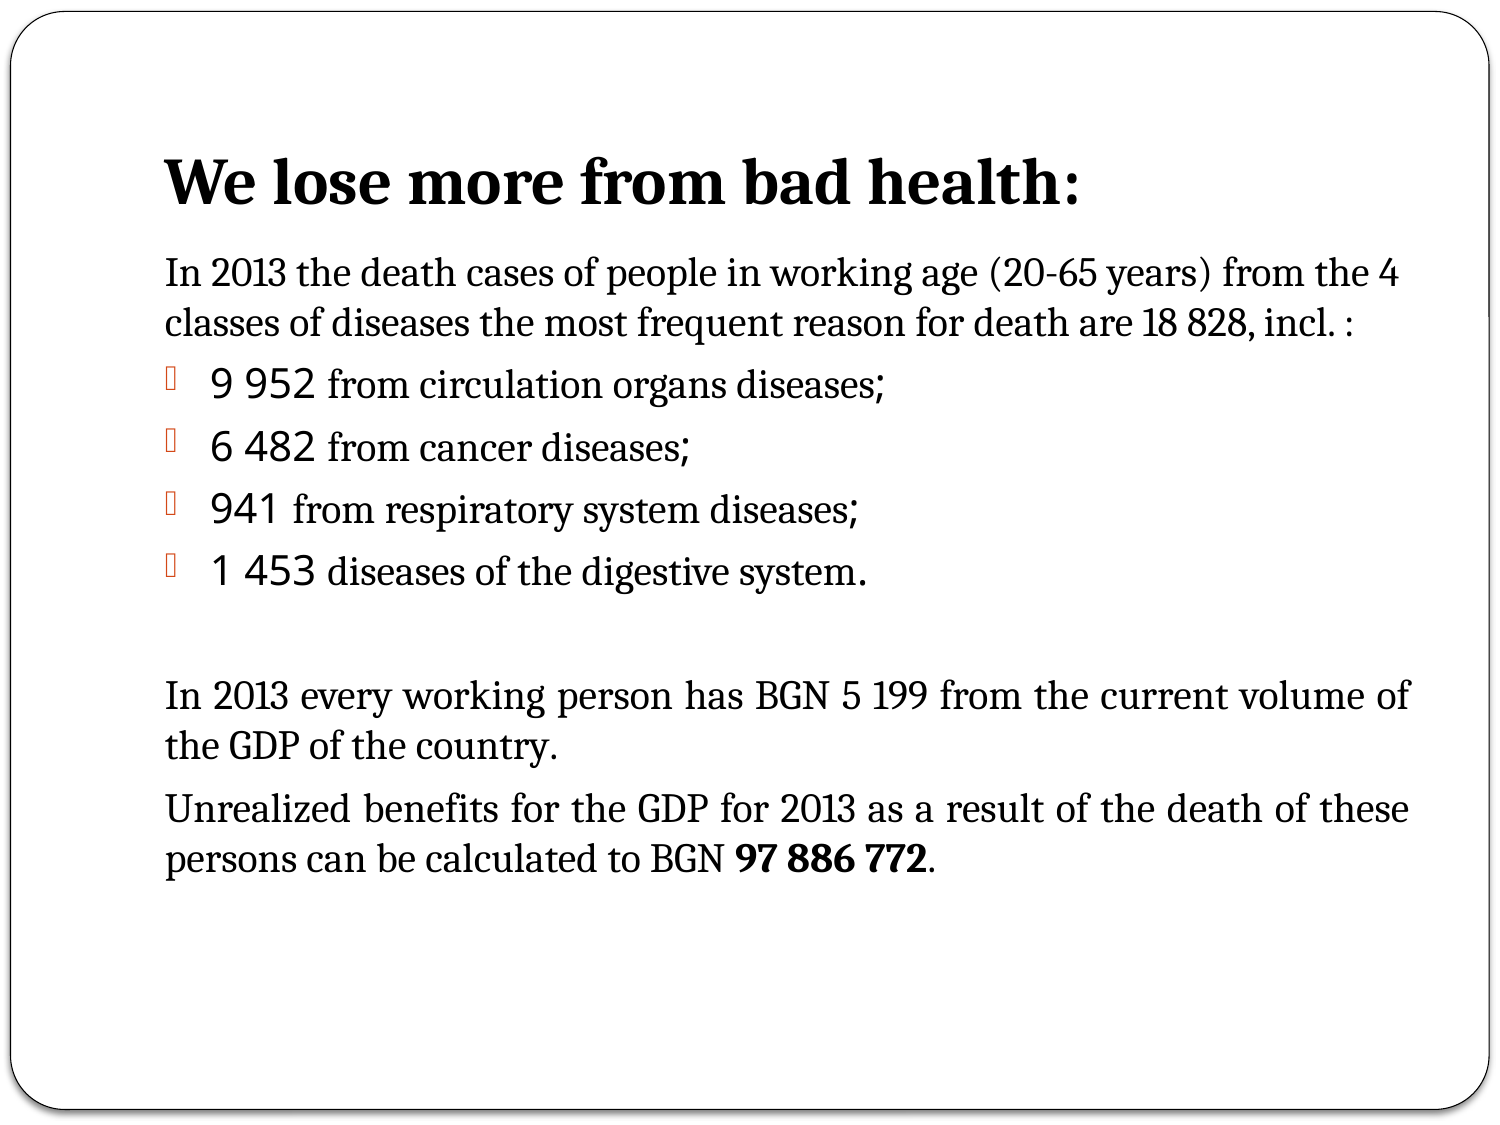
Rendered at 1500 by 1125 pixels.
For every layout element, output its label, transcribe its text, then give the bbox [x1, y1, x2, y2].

list In 2013 the death cases of people in working age (20-65 years) from the 4 classes of diseases the most frequent reason for death are 18 828, incl. : 9 952 from circulation organs diseases; 6 482 from cancer diseases; 941 from respiratory system diseases; 1 453 diseases of the digestive system. In 2013 every working person has BGN 5 199 from the current volume of the GDP of the country. Unrealized benefits for the GDP for 2013 as a result of the death of these persons can be calculated to BGN 97 886 772. [150, 237, 1425, 988]
title We lose more from bad health: [150, 45, 1425, 233]
